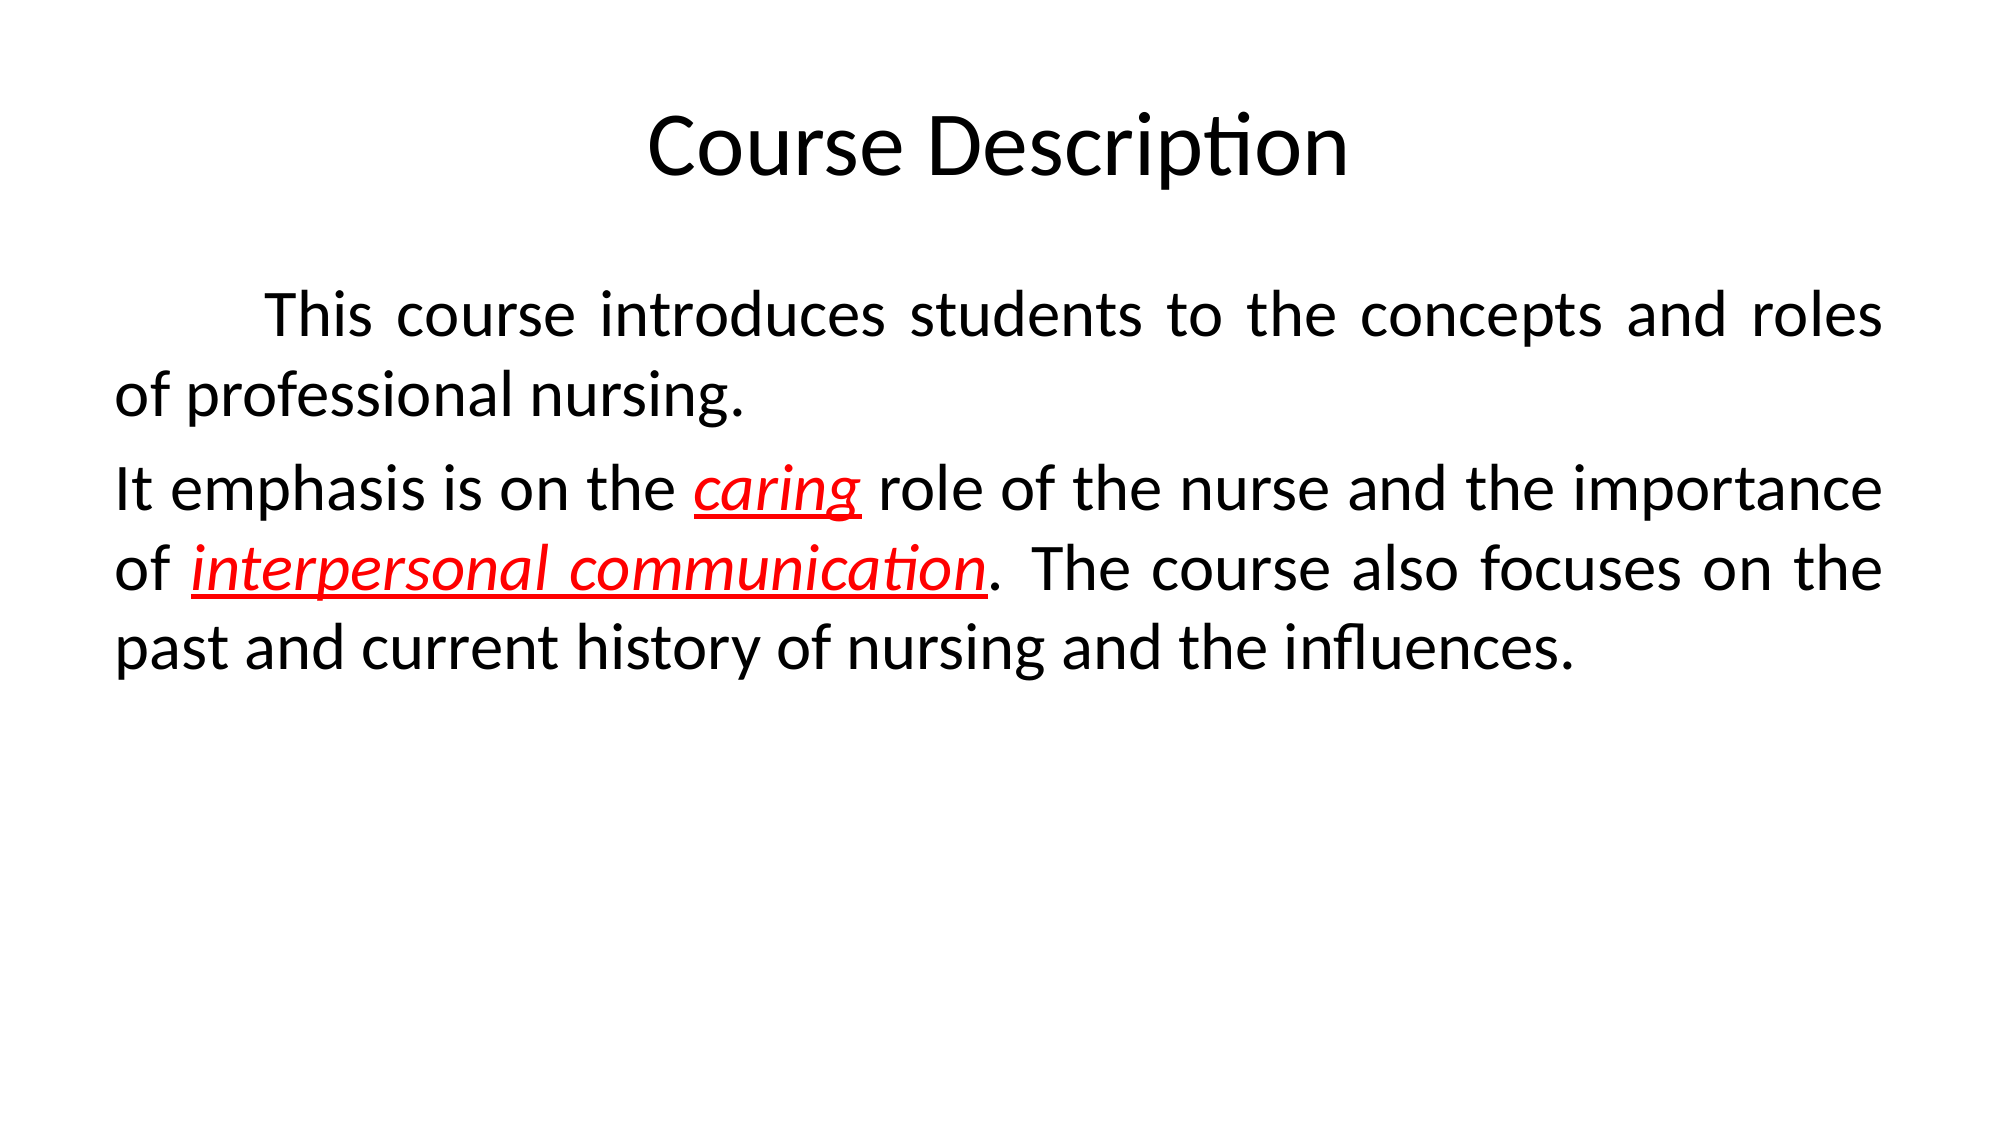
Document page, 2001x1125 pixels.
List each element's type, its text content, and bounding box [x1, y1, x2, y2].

list This course introduces students to the concepts and roles of professional nursing. It emphasis is on the caring role of the nurse and the importance of interpersonal communication. The course also focuses on the past and current history of nursing and the influences. [99, 262, 1900, 1005]
title Course Description [99, 45, 1900, 233]
